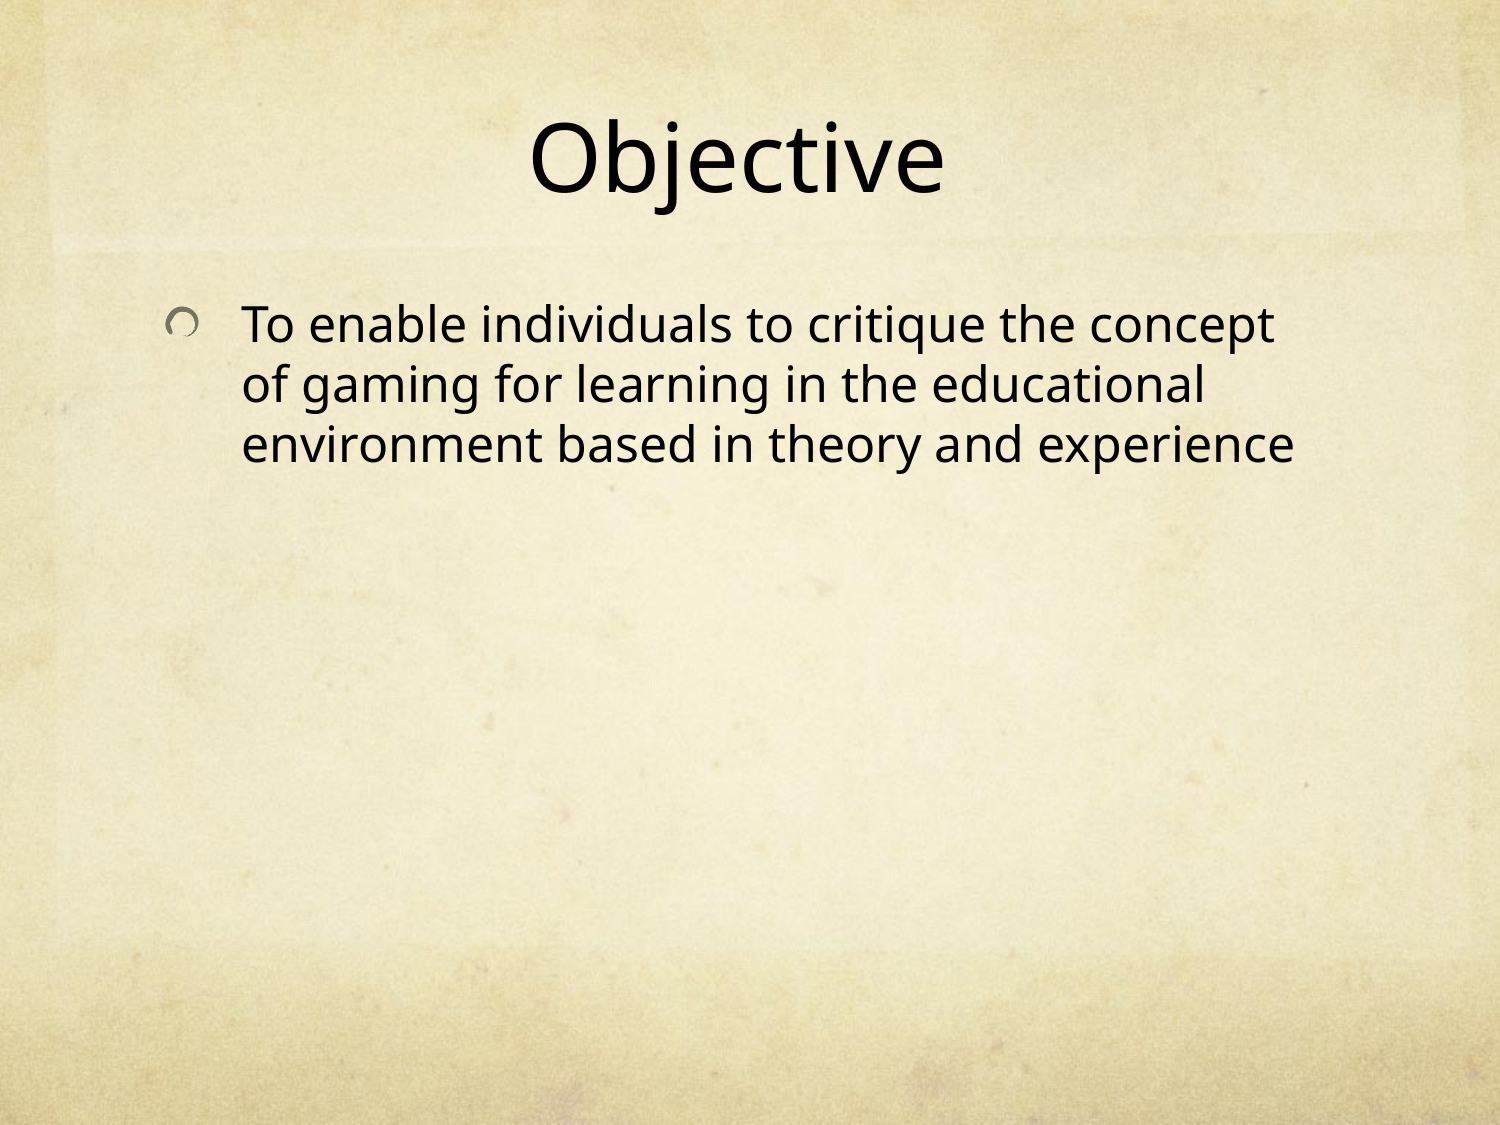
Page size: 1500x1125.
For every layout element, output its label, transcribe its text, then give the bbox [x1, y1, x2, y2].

title Objective [150, 82, 1350, 225]
list To enable individuals to critique the concept of gaming for learning in the educational environment based in theory and experience [150, 284, 1350, 950]
picture [0, 0, 1500, 1125]
